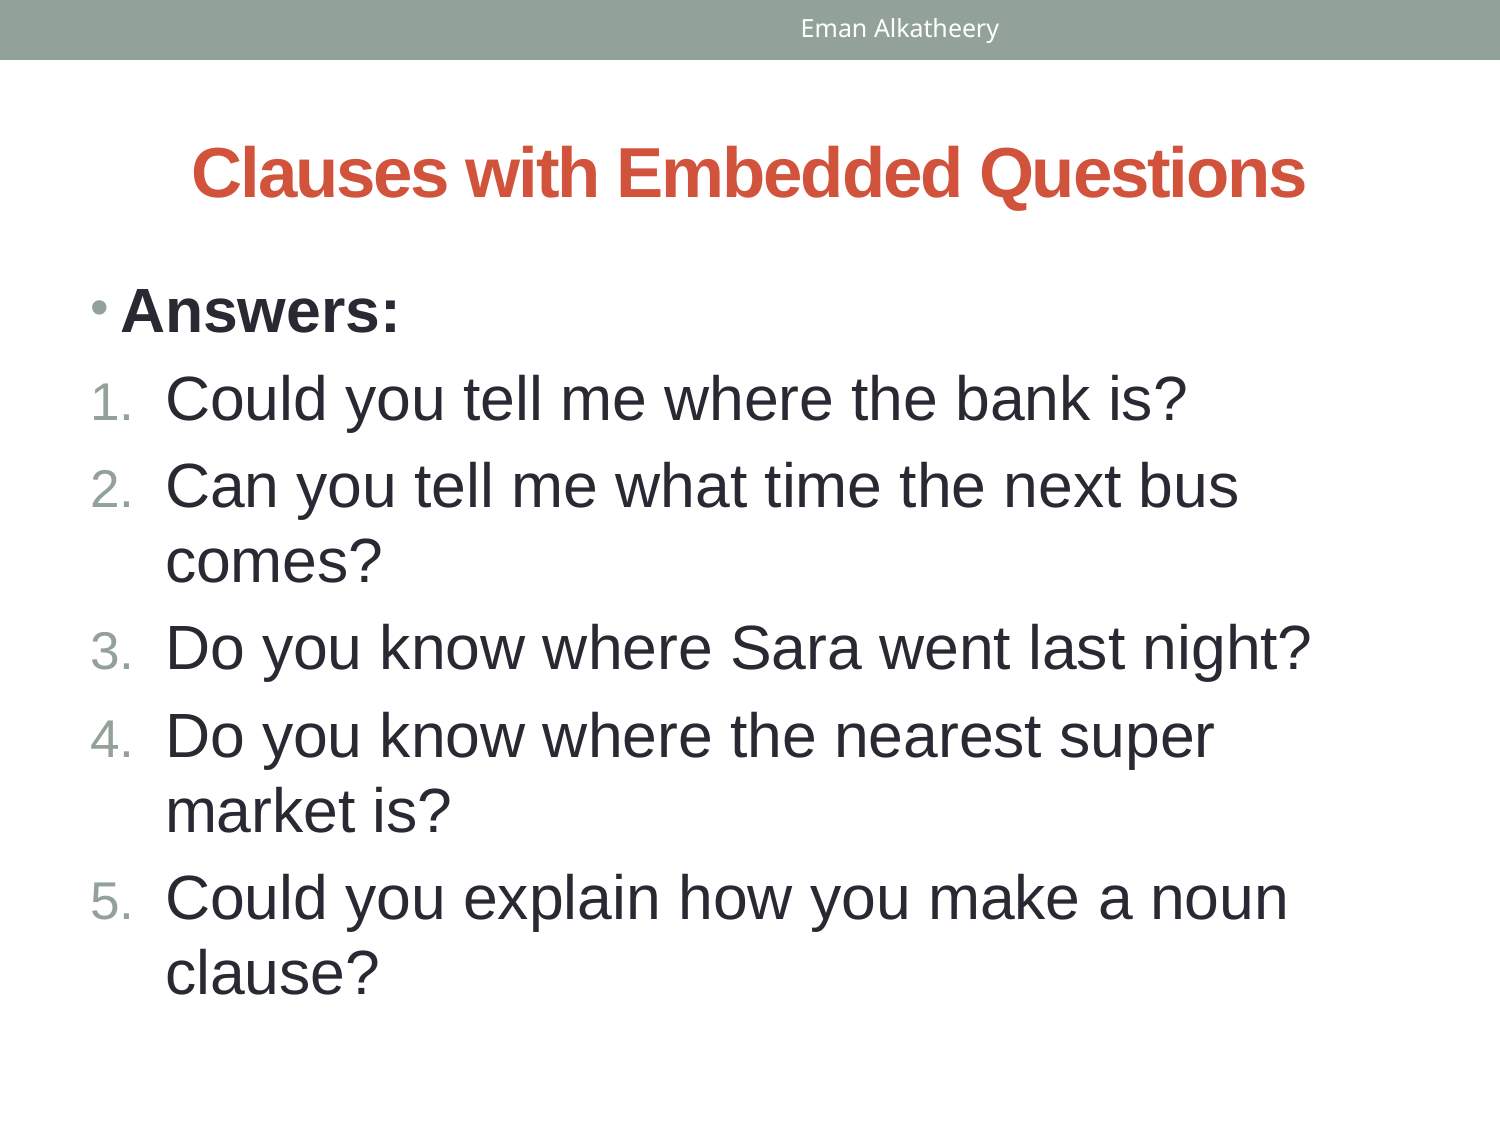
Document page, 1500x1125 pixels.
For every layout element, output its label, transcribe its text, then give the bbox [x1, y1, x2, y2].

footer Eman Alkatheery [562, 3, 1238, 57]
title Clauses with Embedded Questions [75, 87, 1425, 250]
list Answers: Could you tell me where the bank is? Can you tell me what time the next bus comes? Do you know where Sara went last night? Do you know where the nearest super market is? Could you explain how you make a noun clause? [75, 262, 1425, 1063]
